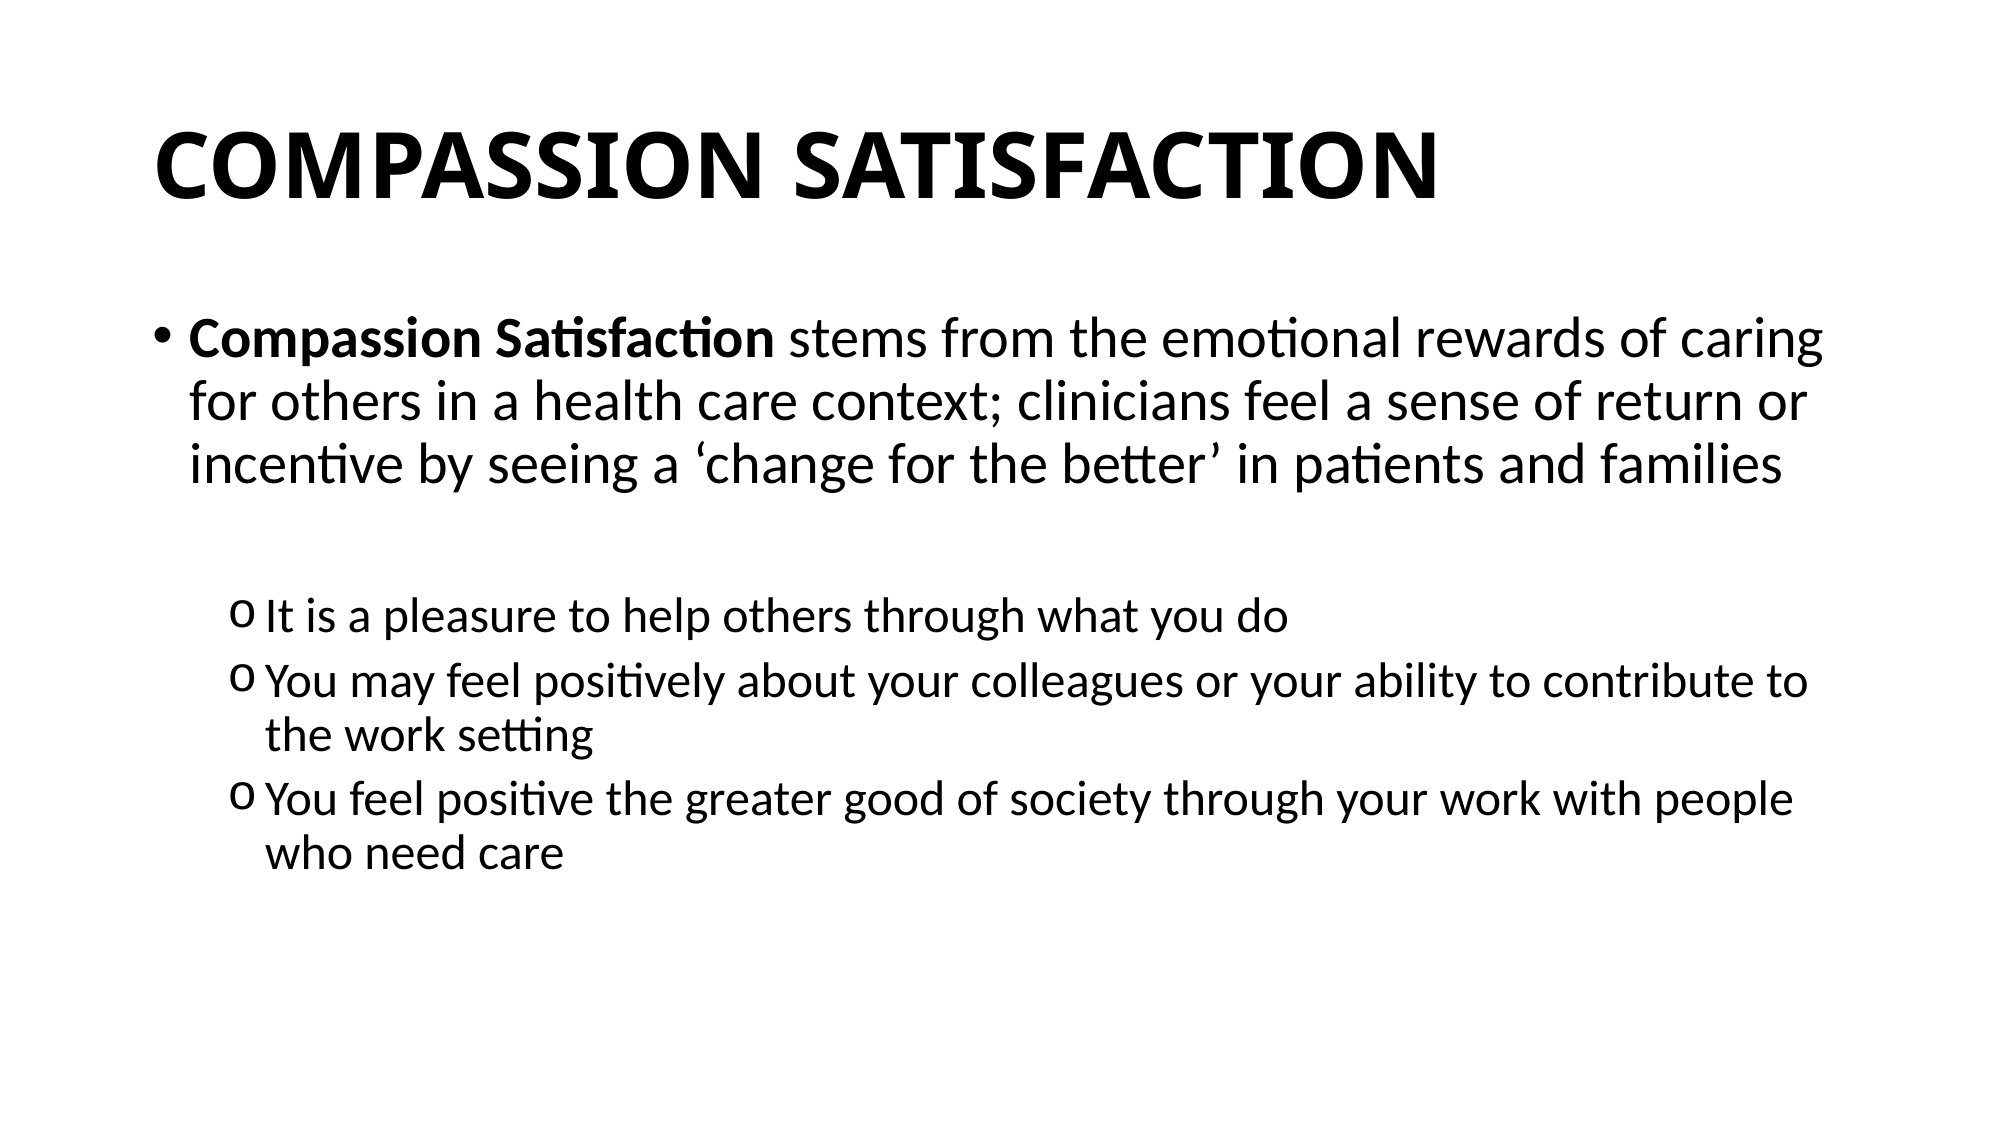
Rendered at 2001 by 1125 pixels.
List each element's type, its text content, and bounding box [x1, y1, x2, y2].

list Compassion Satisfaction stems from the emotional rewards of caring for others in a health care context; clinicians feel a sense of return or incentive by seeing a ‘change for the better’ in patients and families It is a pleasure to help others through what you do You may feel positively about your colleagues or your ability to contribute to the work setting You feel positive the greater good of society through your work with people who need care [137, 299, 1863, 1014]
title COMPASSION SATISFACTION [137, 59, 1863, 278]
